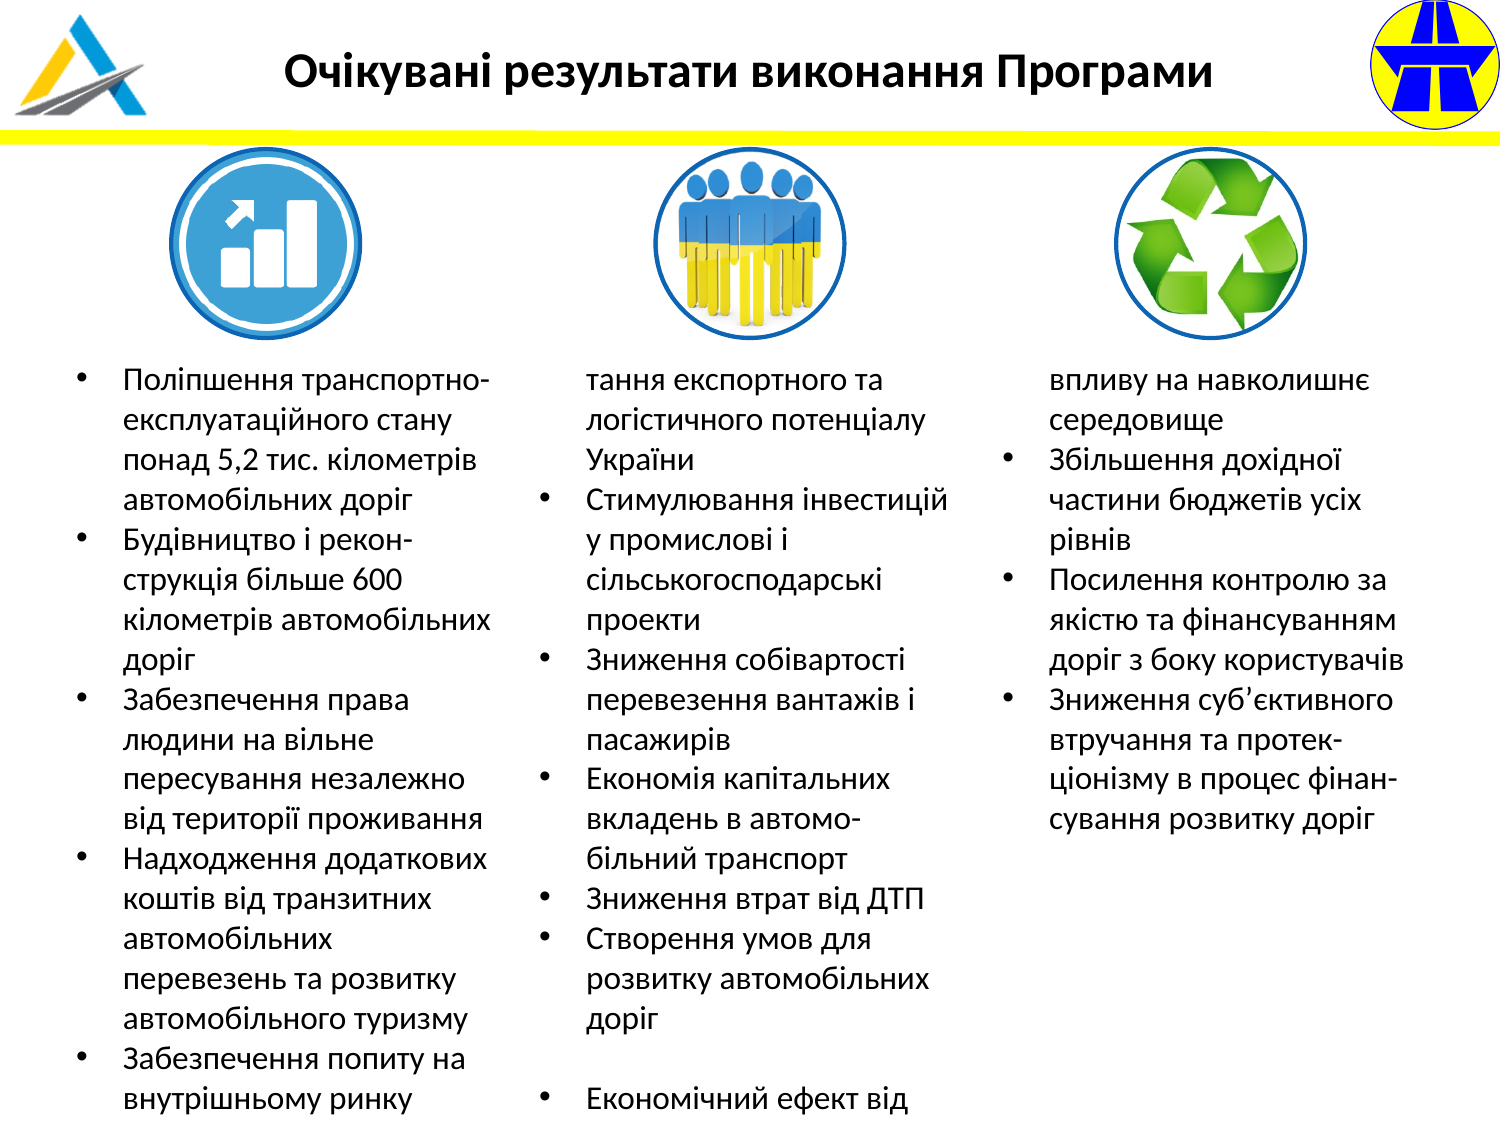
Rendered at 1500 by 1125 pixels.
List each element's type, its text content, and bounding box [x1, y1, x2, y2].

text_box Очікувані результати виконання Програми [161, 2, 1365, 131]
text_box [653, 148, 847, 341]
text_box [169, 148, 363, 341]
text_box Поліпшення транспортно-експлуатаційного стану понад 5,2 тис. кілометрів автомобільних доріг Будівництво і рекон-струкція більше 600 кілометрів автомобільних доріг Забезпечення права людини на вільне пересування незалежно від території проживання Надходження додаткових коштів від транзитних автомобільних перевезень та розвитку автомобільного туризму Забезпечення попиту на внутрішньому ринку Більш ширше викорис-тання експортного та логістичного потенціалу України Стимулювання інвестицій у промислові і сільськогосподарські проекти Зниження собівартості перевезення вантажів і пасажирів Економія капітальних вкладень в автомо-більний транспорт Зниження втрат від ДТП Створення умов для розвитку автомобільних доріг Економічний ефект від зменшення негативного впливу на навколишнє середовище Збільшення дохідної частини бюджетів усіх рівнів Посилення контролю за якістю та фінансуванням доріг з боку користувачів Зниження суб’єктивного втручання та протек-ціонізму в процес фінан-сування розвитку доріг [61, 350, 1439, 1125]
picture [0, 0, 160, 131]
text_box [1114, 148, 1308, 341]
picture [1369, 0, 1500, 131]
